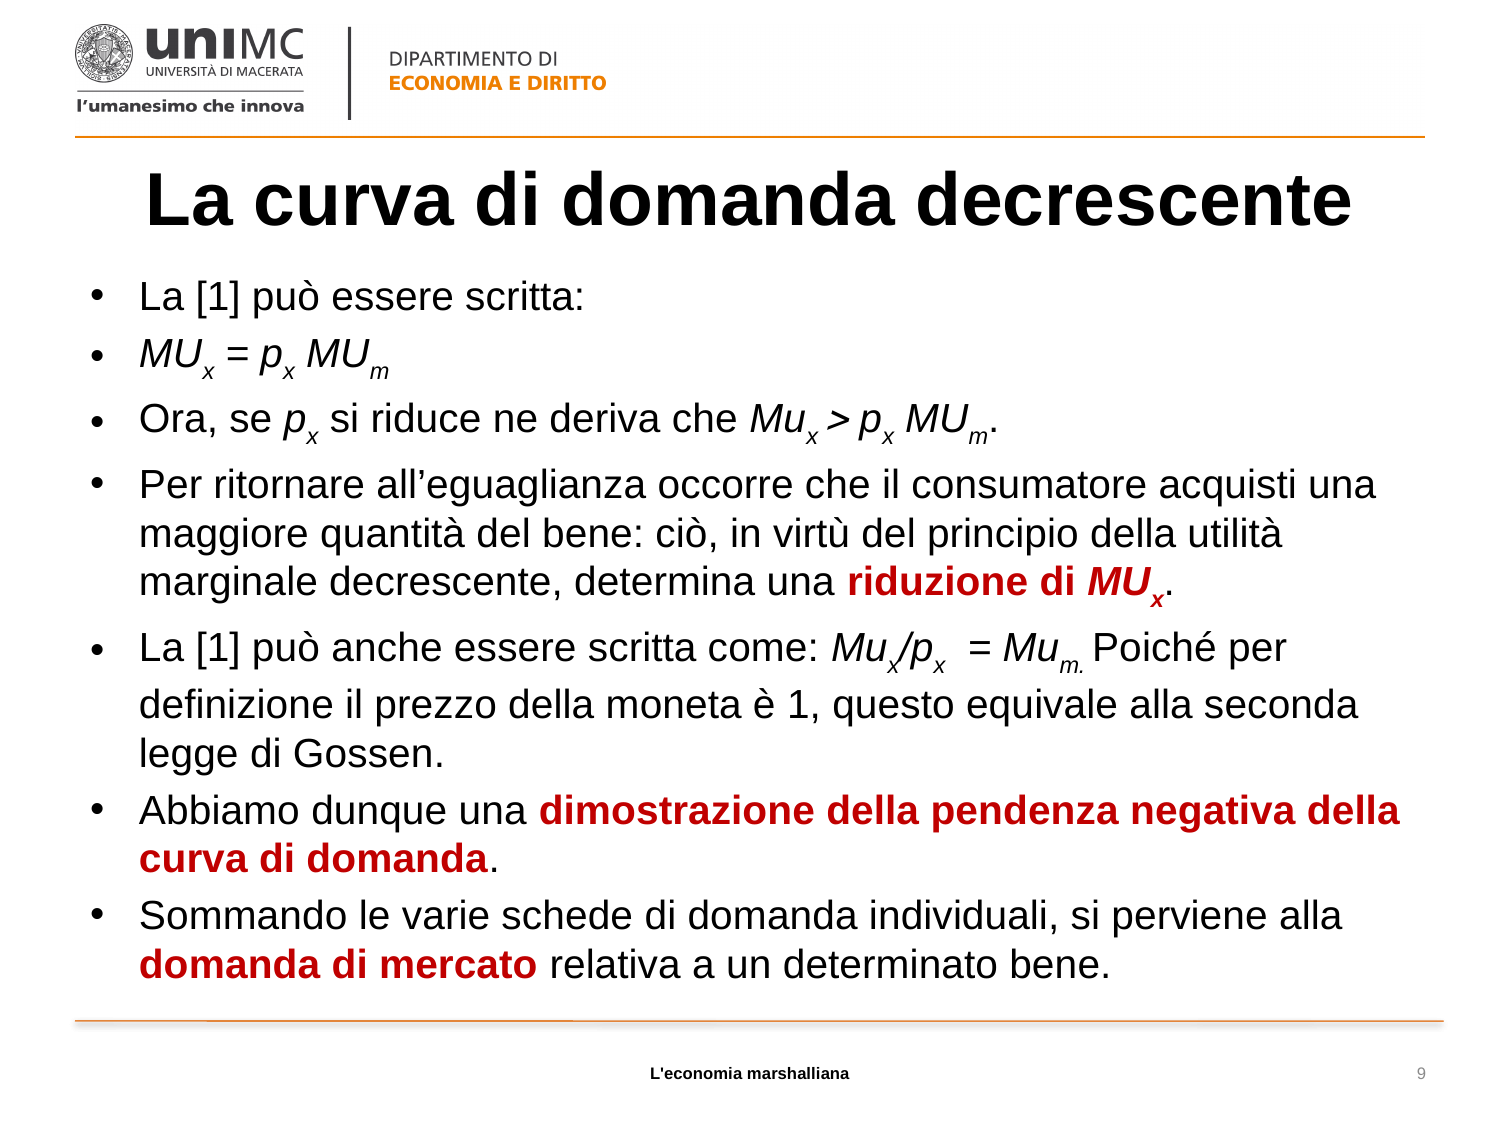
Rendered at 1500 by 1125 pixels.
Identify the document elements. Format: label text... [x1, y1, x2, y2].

list La [1] può essere scritta: MUx = px MUm Ora, se px si riduce ne deriva che Mux  px MUm. Per ritornare all’eguaglianza occorre che il consumatore acquisti una maggiore quantità del bene: ciò, in virtù del principio della utilità marginale decrescente, determina una riduzione di MUx. La [1] può anche essere scritta come: Mux/px = Mum. Poiché per definizione il prezzo della moneta è 1, questo equivale alla seconda legge di Gossen. Abbiamo dunque una dimostrazione della pendenza negativa della curva di domanda. Sommando le varie schede di domanda individuali, si perviene alla domanda di mercato relativa a un determinato bene. [75, 262, 1425, 1005]
footer L'economia marshalliana [512, 1042, 988, 1103]
title La curva di domanda decrescente [75, 149, 1425, 241]
slide_number 9 [1091, 1042, 1442, 1103]
picture [75, 24, 1425, 138]
